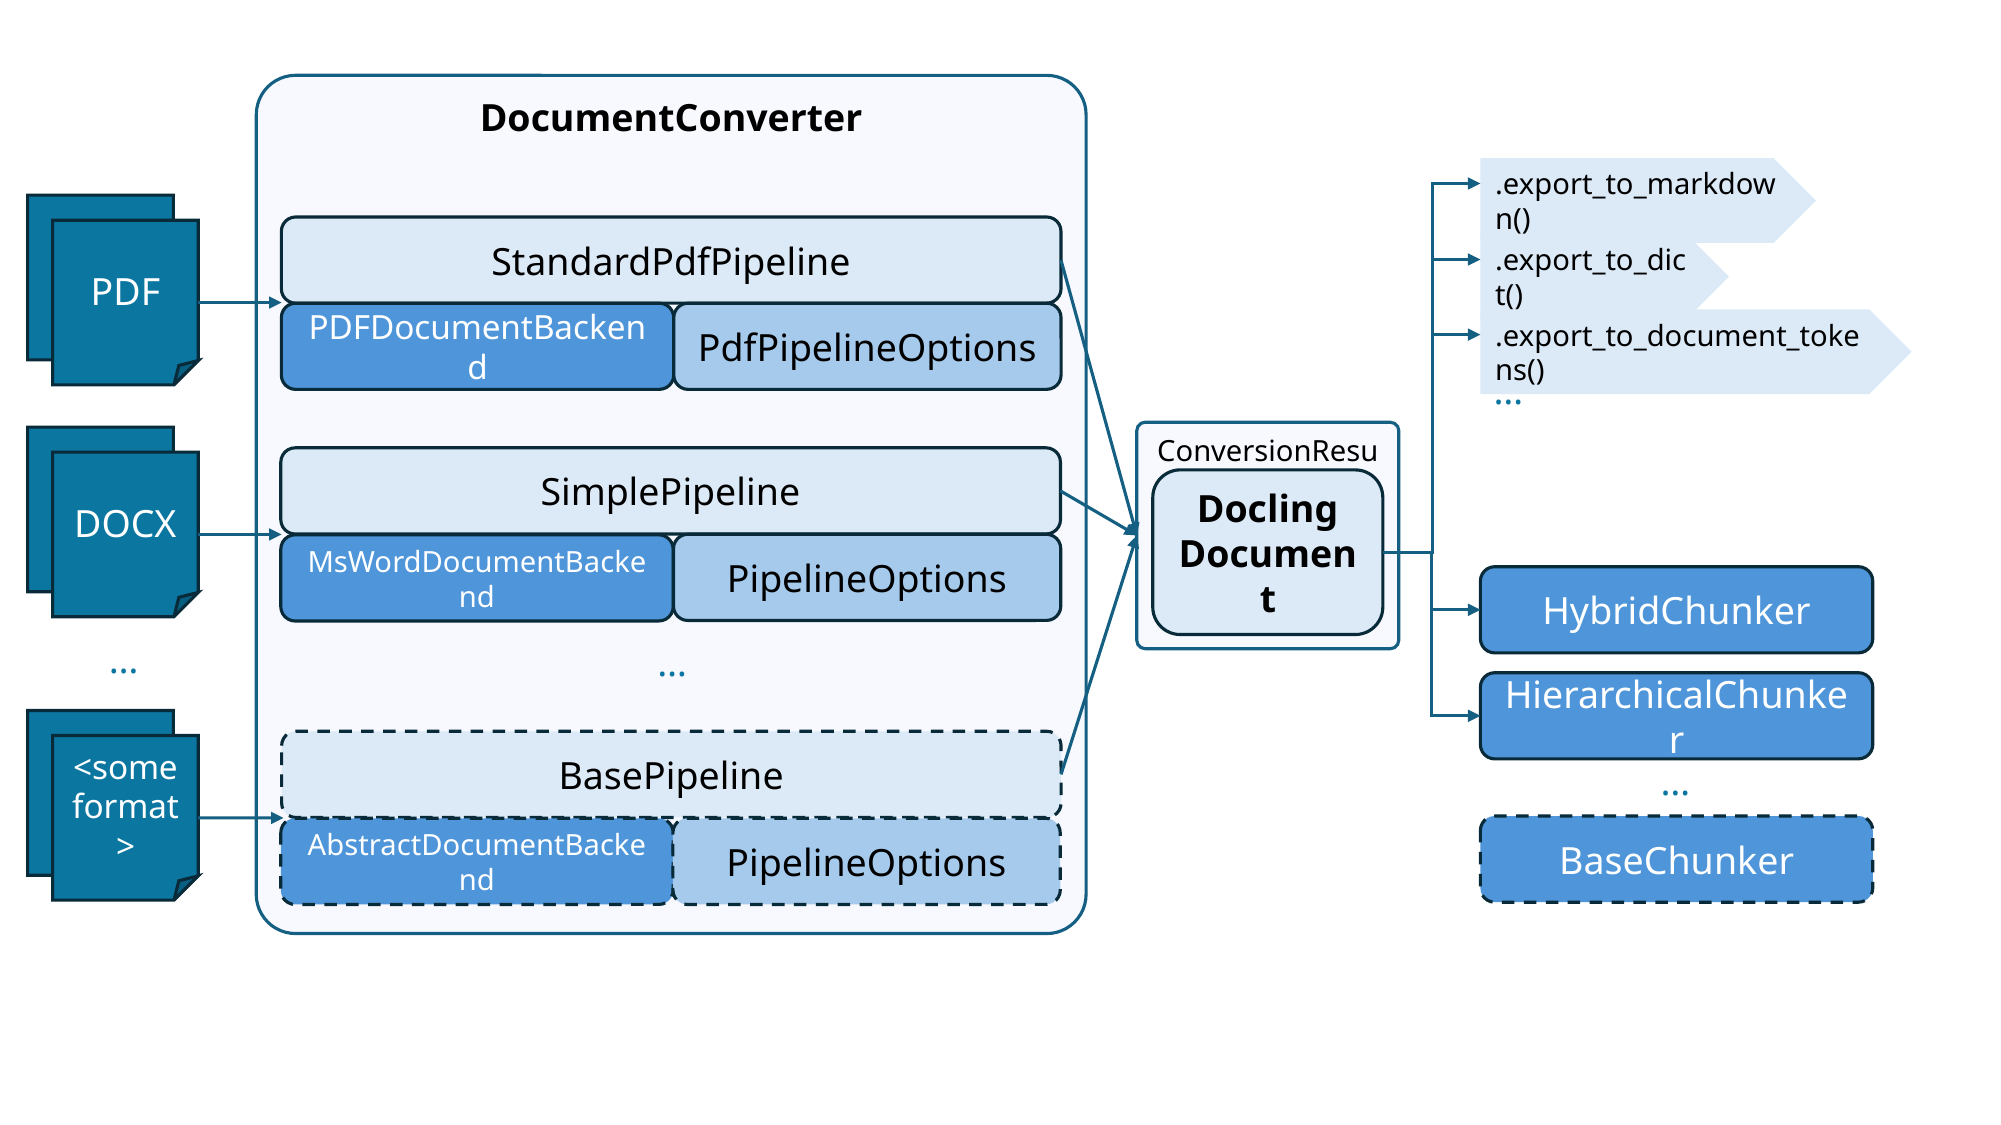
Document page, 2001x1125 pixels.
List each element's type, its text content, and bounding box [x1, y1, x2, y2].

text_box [27, 194, 199, 386]
text_box … [642, 631, 706, 692]
text_box DocumentConverter [254, 536, 1060, 816]
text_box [27, 426, 199, 618]
text_box … [94, 628, 157, 689]
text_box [1382, 334, 1481, 551]
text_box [1382, 259, 1481, 334]
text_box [1060, 536, 1138, 775]
text_box HybridChunker [1481, 565, 1875, 655]
text_box BaseChunker [1478, 814, 1875, 904]
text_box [1060, 259, 1138, 536]
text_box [27, 710, 199, 901]
text_box … [1481, 395, 1542, 420]
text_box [1382, 182, 1481, 259]
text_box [280, 730, 1062, 906]
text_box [280, 216, 1062, 390]
text_box .export_to_markdown() [1480, 158, 1817, 243]
text_box … [1645, 750, 1708, 811]
text_box .export_to_document_tokens() [1481, 309, 1912, 395]
text_box DocumentConverter [254, 304, 1060, 533]
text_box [1382, 551, 1481, 611]
text_box DocumentConverter [254, 775, 1088, 936]
text_box HierarchicalChunker [1478, 671, 1875, 761]
text_box DocumentConverter [254, 73, 1088, 301]
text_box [280, 447, 1060, 622]
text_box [1138, 421, 1382, 650]
text_box .export_to_dict() [1481, 234, 1729, 309]
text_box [1382, 611, 1481, 717]
